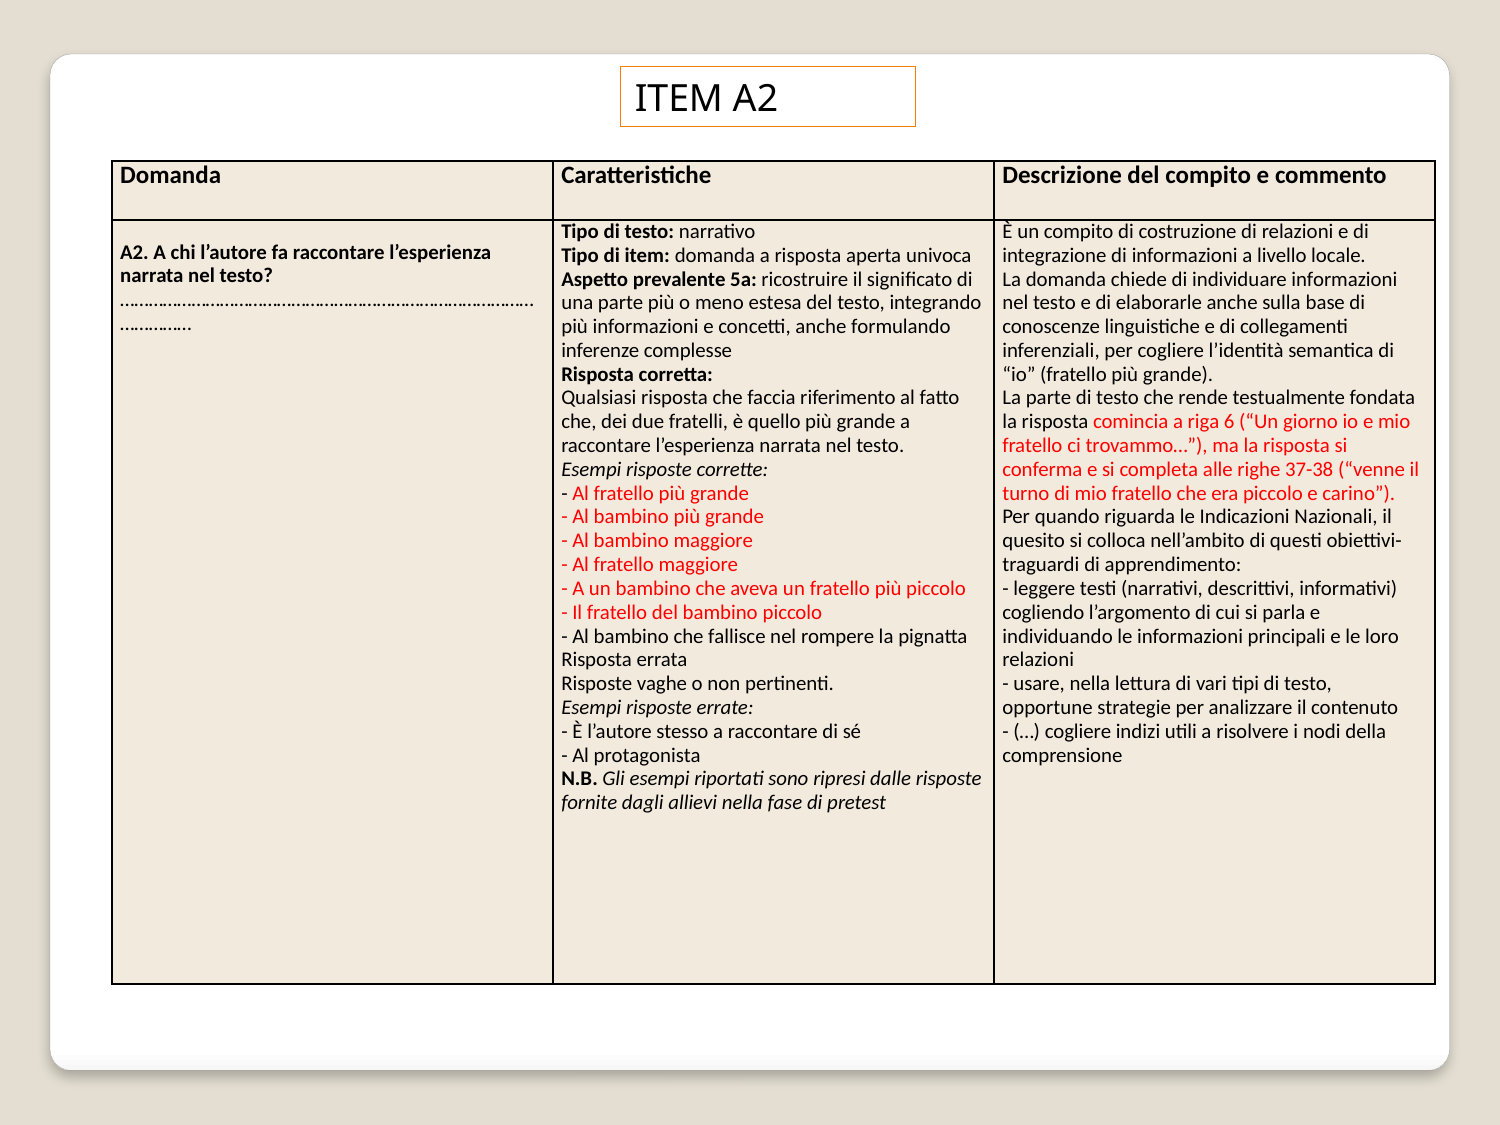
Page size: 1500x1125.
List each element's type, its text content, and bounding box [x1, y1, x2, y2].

table_header Descrizione del compito e commento [995, 162, 1434, 219]
table_cell È un compito di costruzione di relazioni e di integrazione di informazioni a livello locale. La domanda chiede di individuare informazioni nel testo e di elaborarle anche sulla base di conoscenze linguistiche e di collegamenti inferenziali, per cogliere l’identità semantica di “io” (fratello più grande). La parte di testo che rende testualmente fondata la risposta comincia a riga 6 (“Un giorno io e mio fratello ci trovammo…”), ma la risposta si conferma e si completa alle righe 37-38 (“venne il turno di mio fratello che era piccolo e carino”). Per quando riguarda le Indicazioni Nazionali, il quesito si colloca nell’ambito di questi obiettivi-traguardi di apprendimento: - leggere testi (narrativi, descrittivi, informativi) cogliendo l’argomento di cui si parla e individuando le informazioni principali e le loro relazioni - usare, nella lettura di vari tipi di testo, opportune strategie per analizzare il contenuto - (…) cogliere indizi utili a risolvere i nodi della comprensione [995, 221, 1434, 983]
text_box ITEM A2 [620, 66, 916, 127]
table_header Domanda [113, 162, 552, 219]
table_cell A2. A chi l’autore fa raccontare l’esperienza narrata nel testo? ………………………………………………………………………………………… [113, 221, 552, 983]
table_header Caratteristiche [554, 162, 993, 219]
table_cell Tipo di testo: narrativo Tipo di item: domanda a risposta aperta univoca Aspetto prevalente 5a: ricostruire il significato di una parte più o meno estesa del testo, integrando più informazioni e concetti, anche formulando inferenze complesse Risposta corretta: Qualsiasi risposta che faccia riferimento al fatto che, dei due fratelli, è quello più grande a raccontare l’esperienza narrata nel testo. Esempi risposte corrette: - Al fratello più grande - Al bambino più grande - Al bambino maggiore - Al fratello maggiore - A un bambino che aveva un fratello più piccolo - Il fratello del bambino piccolo - Al bambino che fallisce nel rompere la pignatta Risposta errata Risposte vaghe o non pertinenti. Esempi risposte errate: - È l’autore stesso a raccontare di sé - Al protagonista N.B. Gli esempi riportati sono ripresi dalle risposte fornite dagli allievi nella fase di pretest [554, 221, 993, 983]
